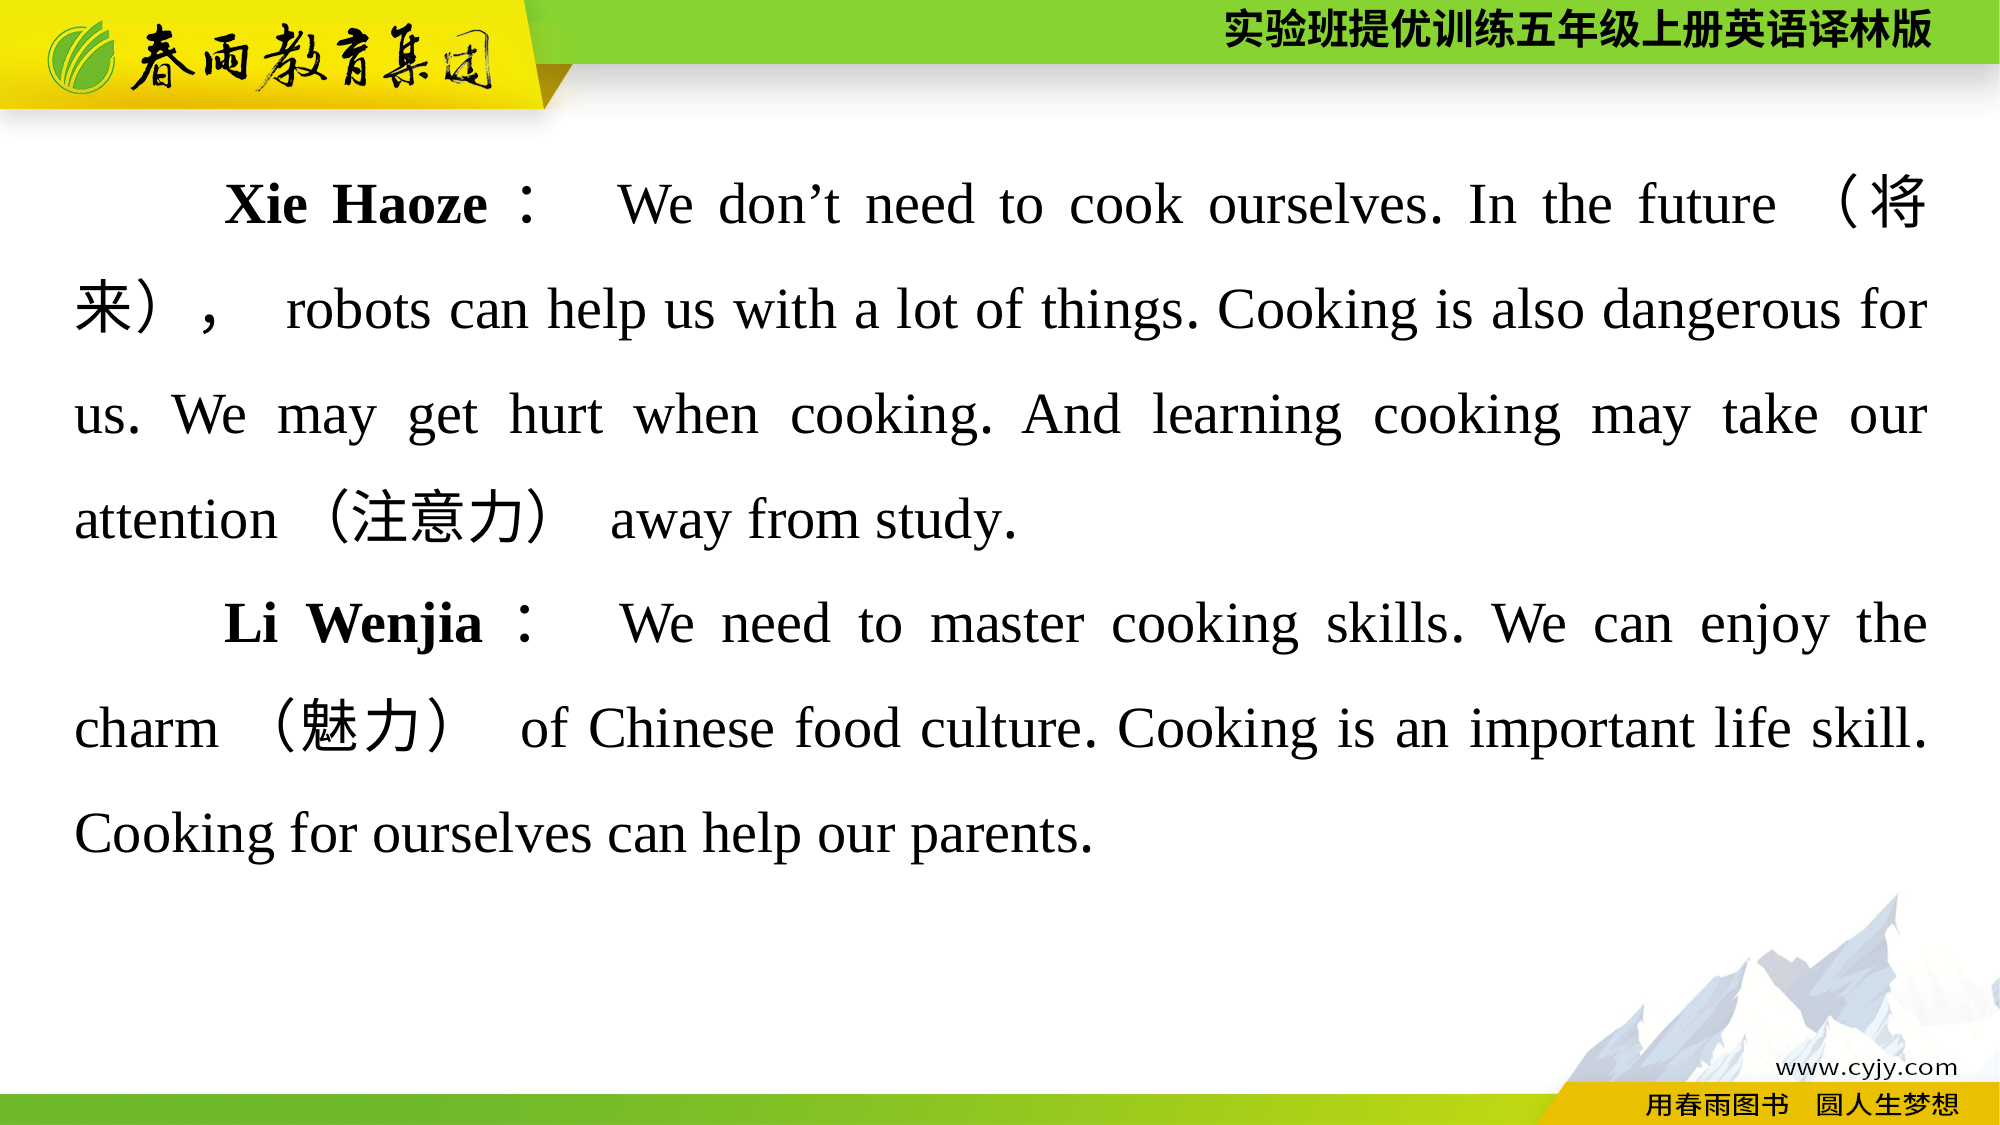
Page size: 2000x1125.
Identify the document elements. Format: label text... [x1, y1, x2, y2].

picture [0, 0, 2000, 1125]
list Xie Haoze： We don’t need to cook ourselves. In the future（将来）， robots can help us with a lot of things. Cooking is also dangerous for us. We may get hurt when cooking. And learning cooking may take our attention（注意力） away from study. Li Wenjia： We need to master cooking skills. We can enjoy the charm（魅力） of Chinese food culture. Cooking is an important life skill. Cooking for ourselves can help our parents. [59, 122, 1944, 867]
